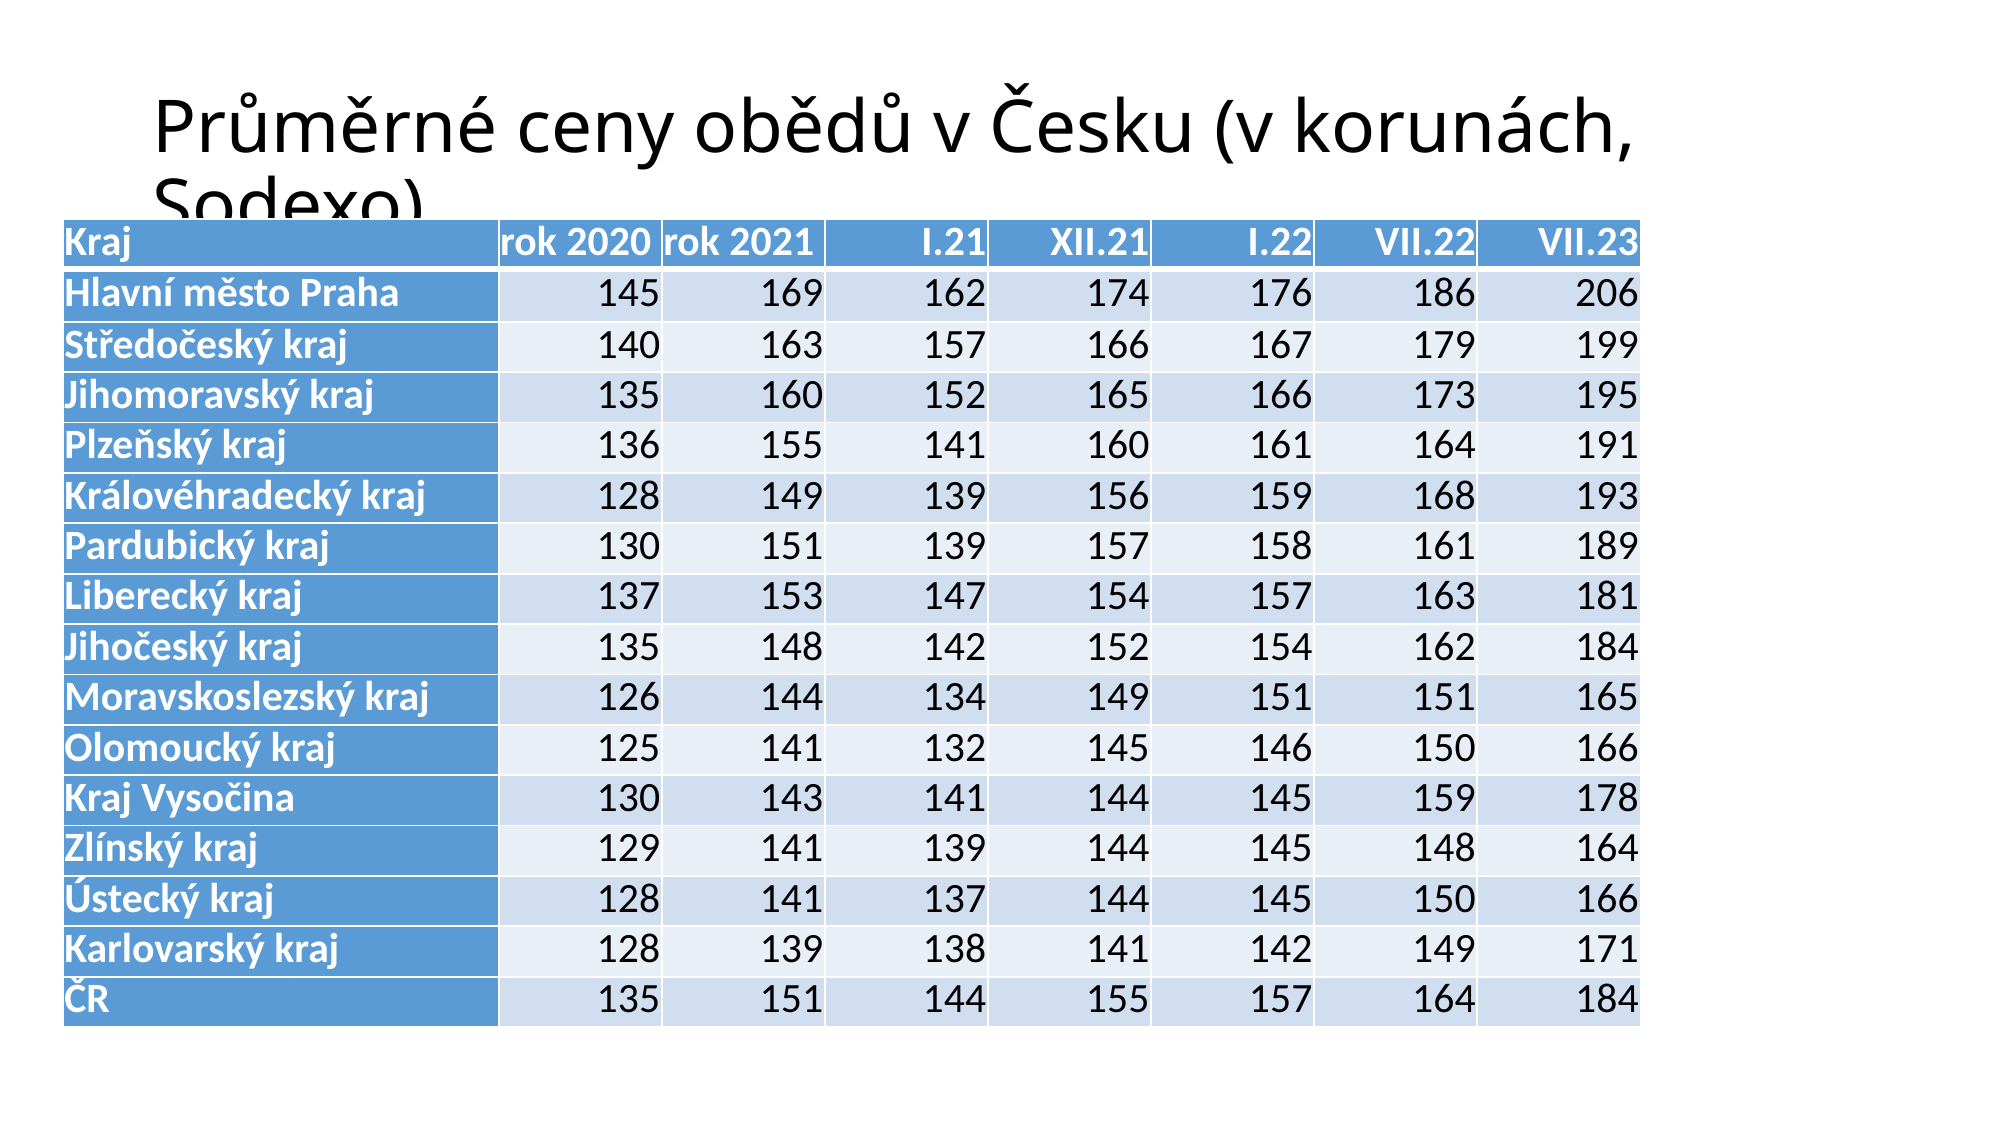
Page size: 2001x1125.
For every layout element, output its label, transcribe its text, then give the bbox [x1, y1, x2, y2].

table_cell Jihočeský kraj [64, 625, 498, 674]
table_cell 181 [1478, 575, 1640, 623]
table_cell 171 [1478, 927, 1640, 976]
table_cell 174 [989, 272, 1150, 321]
table_header rok 2020 [500, 220, 661, 266]
table_cell 144 [826, 978, 987, 1026]
table_cell 157 [1152, 978, 1313, 1026]
table_cell 148 [1315, 826, 1476, 875]
table_cell 145 [989, 726, 1150, 774]
table_header VII.23 [1478, 220, 1640, 266]
table_header I.21 [826, 220, 987, 266]
table_cell 173 [1315, 373, 1476, 422]
table_header Kraj [64, 220, 498, 266]
table_cell 179 [1315, 323, 1476, 371]
table_cell 140 [500, 323, 661, 371]
table_cell Pardubický kraj [64, 524, 498, 573]
table_cell Ústecký kraj [64, 877, 498, 925]
table_cell 144 [663, 675, 824, 724]
table_cell 193 [1478, 474, 1640, 522]
table_cell 155 [989, 978, 1150, 1026]
table_header XII.21 [989, 220, 1150, 266]
table_cell 128 [500, 474, 661, 522]
table_cell 189 [1478, 524, 1640, 573]
table_cell Kraj Vysočina [64, 776, 498, 825]
table_cell 166 [989, 323, 1150, 371]
table_cell 139 [826, 524, 987, 573]
table_cell 168 [1315, 474, 1476, 522]
table_cell Jihomoravský kraj [64, 373, 498, 422]
table_cell 158 [1152, 524, 1313, 573]
table_cell 153 [663, 575, 824, 623]
table_cell 166 [1478, 877, 1640, 925]
table_cell 134 [826, 675, 987, 724]
table_cell 145 [1152, 826, 1313, 875]
table_cell 144 [989, 877, 1150, 925]
table_cell 149 [1315, 927, 1476, 976]
table_cell Zlínský kraj [64, 826, 498, 875]
table_cell 137 [500, 575, 661, 623]
table_cell 128 [500, 927, 661, 976]
table_cell 145 [500, 272, 661, 321]
table_cell 128 [500, 877, 661, 925]
table_cell 206 [1478, 272, 1640, 321]
table_cell 160 [989, 423, 1150, 472]
table_cell 164 [1478, 826, 1640, 875]
table_cell 147 [826, 575, 987, 623]
table_cell 154 [1152, 625, 1313, 674]
table_cell 130 [500, 776, 661, 825]
table_cell 130 [500, 524, 661, 573]
table_cell 178 [1478, 776, 1640, 825]
table_cell ČR [64, 978, 498, 1026]
table_cell 151 [1315, 675, 1476, 724]
table_cell 166 [1478, 726, 1640, 774]
table_cell 141 [826, 776, 987, 825]
table_cell 146 [1152, 726, 1313, 774]
table_cell 148 [663, 625, 824, 674]
table_cell 152 [826, 373, 987, 422]
table_cell 184 [1478, 625, 1640, 674]
table_cell 142 [1152, 927, 1313, 976]
table_cell 145 [1152, 776, 1313, 825]
table_cell 154 [989, 575, 1150, 623]
table_cell 149 [989, 675, 1150, 724]
table_cell 141 [989, 927, 1150, 976]
table_cell 164 [1315, 978, 1476, 1026]
table_cell 141 [663, 726, 824, 774]
table_cell 159 [1152, 474, 1313, 522]
table_cell 129 [500, 826, 661, 875]
table_cell 143 [663, 776, 824, 825]
table_cell 165 [989, 373, 1150, 422]
table_cell 169 [663, 272, 824, 321]
table_cell 125 [500, 726, 661, 774]
table_cell 150 [1315, 726, 1476, 774]
table_cell 149 [663, 474, 824, 522]
table_cell 157 [989, 524, 1150, 573]
table_cell 126 [500, 675, 661, 724]
table_cell 161 [1315, 524, 1476, 573]
table_cell 141 [663, 826, 824, 875]
table_cell Olomoucký kraj [64, 726, 498, 774]
table_cell 156 [989, 474, 1150, 522]
table_cell 159 [1315, 776, 1476, 825]
table_header rok 2021 [663, 220, 824, 266]
table_cell Středočeský kraj [64, 323, 498, 371]
table_cell 135 [500, 978, 661, 1026]
table_cell 176 [1152, 272, 1313, 321]
table_cell 184 [1478, 978, 1640, 1026]
table_cell 151 [663, 524, 824, 573]
table_cell 164 [1315, 423, 1476, 472]
table_cell 167 [1152, 323, 1313, 371]
table_cell Karlovarský kraj [64, 927, 498, 976]
table_cell 195 [1478, 373, 1640, 422]
table_cell 151 [663, 978, 824, 1026]
table_cell 144 [989, 826, 1150, 875]
table_cell 162 [1315, 625, 1476, 674]
table_header VII.22 [1315, 220, 1476, 266]
table_cell 157 [1152, 575, 1313, 623]
title Průměrné ceny obědů v Česku (v korunách, Sodexo) [137, 59, 1863, 278]
table_cell Moravskoslezský kraj [64, 675, 498, 724]
table_cell 152 [989, 625, 1150, 674]
table_cell 139 [826, 826, 987, 875]
table_cell 155 [663, 423, 824, 472]
table_cell 141 [826, 423, 987, 472]
table_cell 141 [663, 877, 824, 925]
table_cell 160 [663, 373, 824, 422]
table_cell Královéhradecký kraj [64, 474, 498, 522]
table_cell 161 [1152, 423, 1313, 472]
table_cell 191 [1478, 423, 1640, 472]
table_cell 157 [826, 323, 987, 371]
table_cell 150 [1315, 877, 1476, 925]
table_cell 163 [1315, 575, 1476, 623]
table_cell Plzeňský kraj [64, 423, 498, 472]
table_cell 138 [826, 927, 987, 976]
table_header I.22 [1152, 220, 1313, 266]
table_cell Liberecký kraj [64, 575, 498, 623]
table_cell 199 [1478, 323, 1640, 371]
table_cell 144 [989, 776, 1150, 825]
table_cell 151 [1152, 675, 1313, 724]
table_cell 166 [1152, 373, 1313, 422]
table_cell 163 [663, 323, 824, 371]
table_cell 139 [663, 927, 824, 976]
table_cell 162 [826, 272, 987, 321]
table_cell 136 [500, 423, 661, 472]
table_cell 186 [1315, 272, 1476, 321]
table_cell Hlavní město Praha [64, 272, 498, 321]
table_cell 132 [826, 726, 987, 774]
table_cell 165 [1478, 675, 1640, 724]
table_cell 137 [826, 877, 987, 925]
table_cell 135 [500, 625, 661, 674]
table_cell 142 [826, 625, 987, 674]
table_cell 145 [1152, 877, 1313, 925]
table_cell 139 [826, 474, 987, 522]
table_cell 135 [500, 373, 661, 422]
